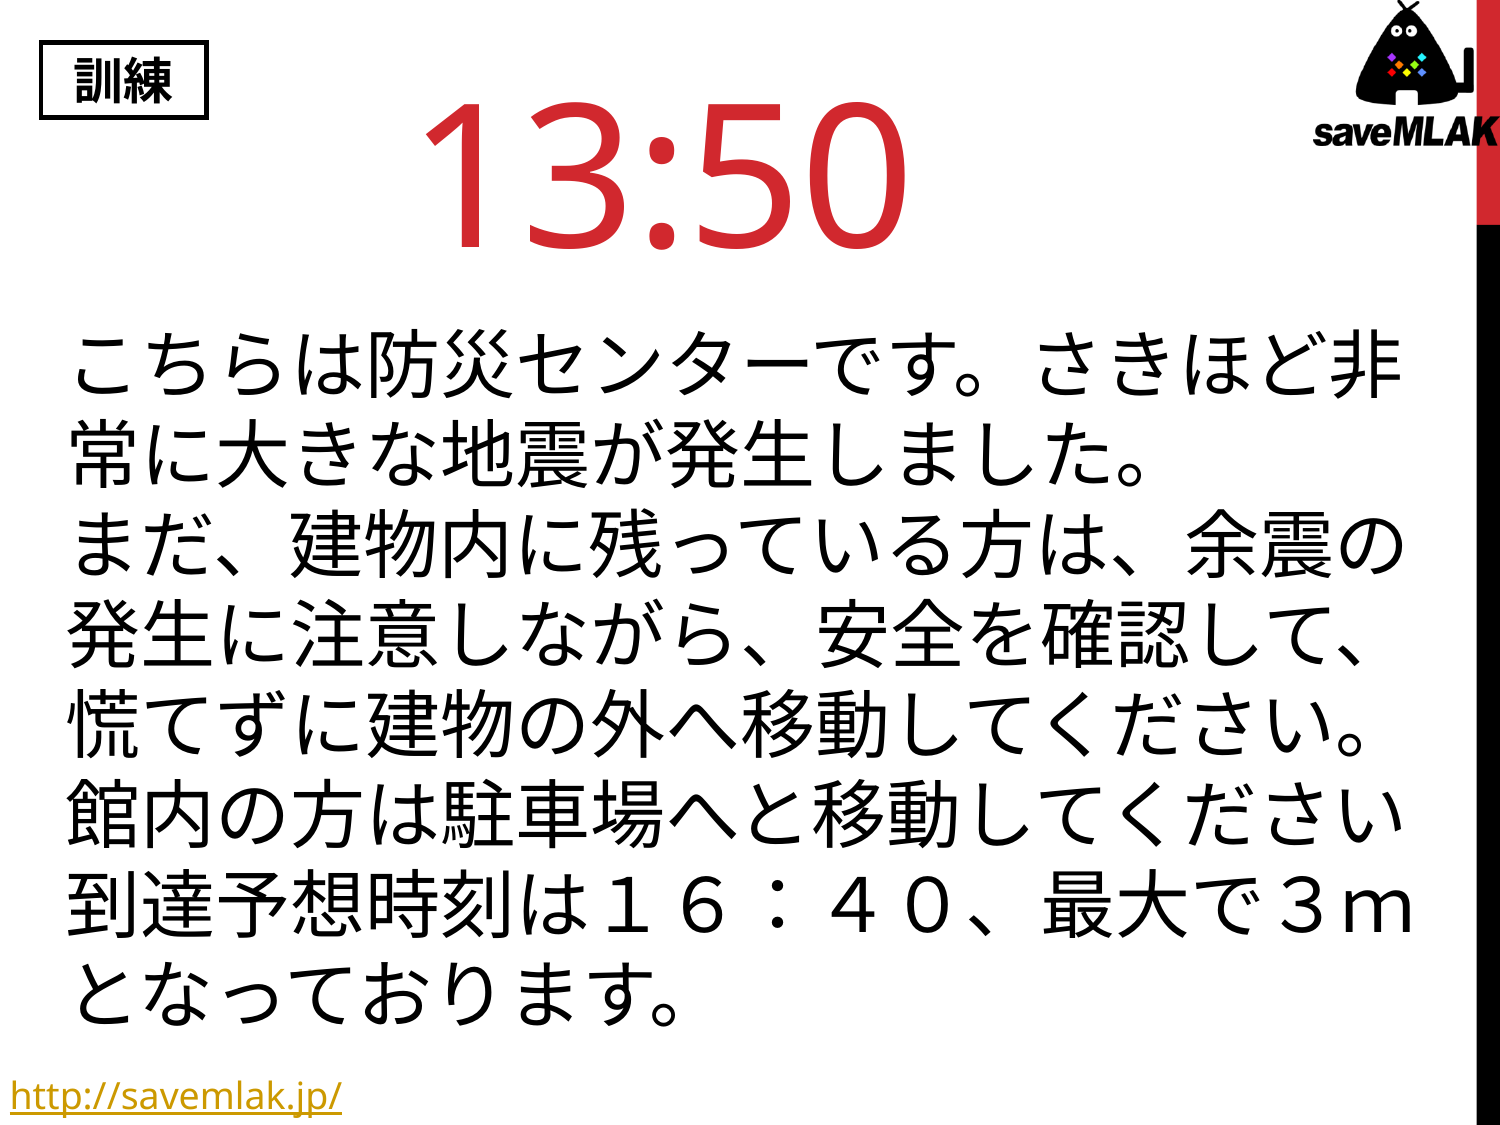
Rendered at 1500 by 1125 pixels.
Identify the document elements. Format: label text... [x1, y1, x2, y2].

picture [1313, 0, 1500, 146]
text_box http://savemlak.jp/ [0, 1064, 358, 1125]
text_box 訓練 [41, 42, 207, 118]
text_box こちらは防災センターです。さきほど非常に大きな地震が発生しました。 まだ、建物内に残っている方は、余震の発生に注意しながら、安全を確認して、慌てずに建物の外へ移動してください。館内の方は駐車場へと移動してください 到達予想時刻は１６：４０、最大で３ｍとなっております。 [28, 310, 1453, 1125]
text_box 13:50 [42, 40, 1281, 114]
